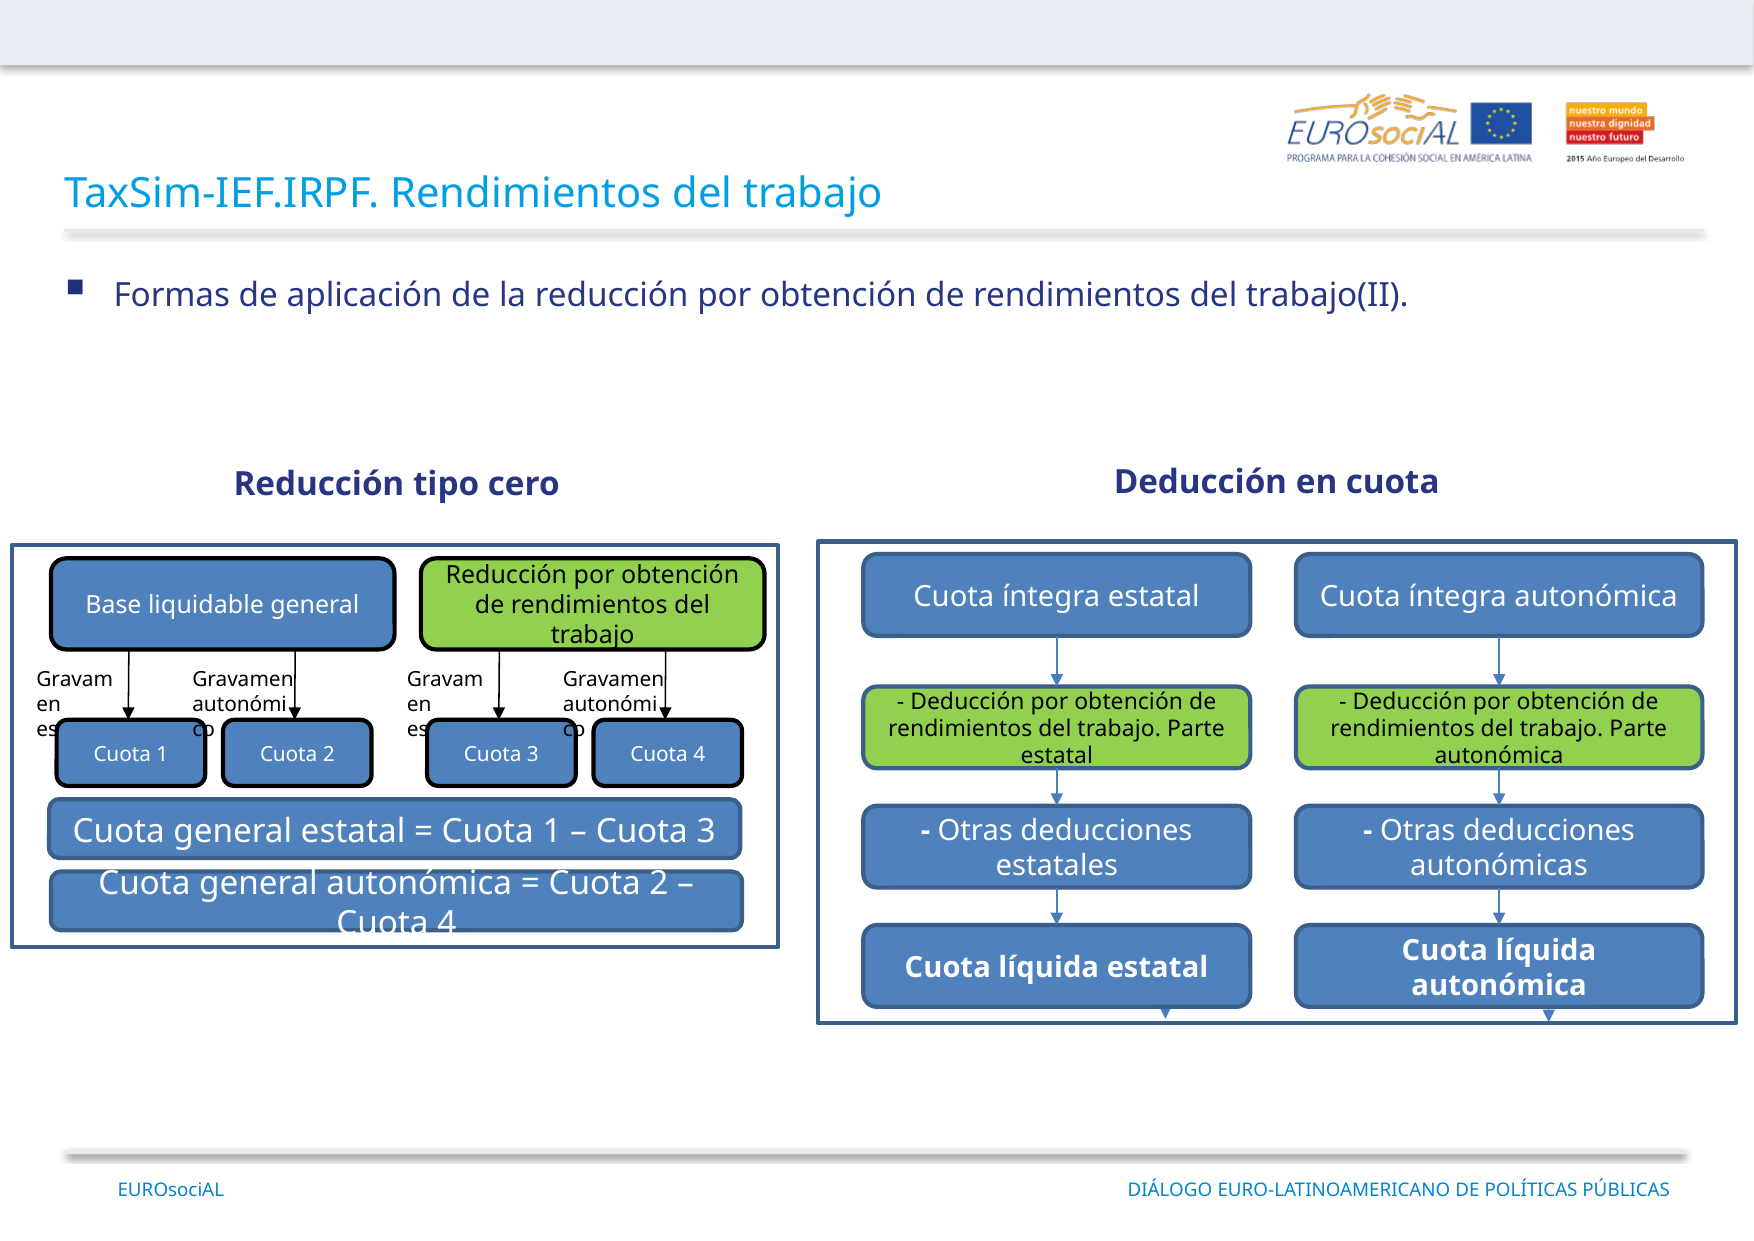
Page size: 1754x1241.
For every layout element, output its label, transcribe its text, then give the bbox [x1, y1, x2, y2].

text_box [817, 452, 1737, 1023]
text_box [11, 454, 778, 948]
text_box Formas de aplicación de la reducción por obtención de rendimientos del trabajo(II). [64, 254, 1692, 1105]
text_box TaxSim-IEF.IRPF. Rendimientos del trabajo [49, 158, 1628, 233]
picture [1278, 88, 1692, 173]
